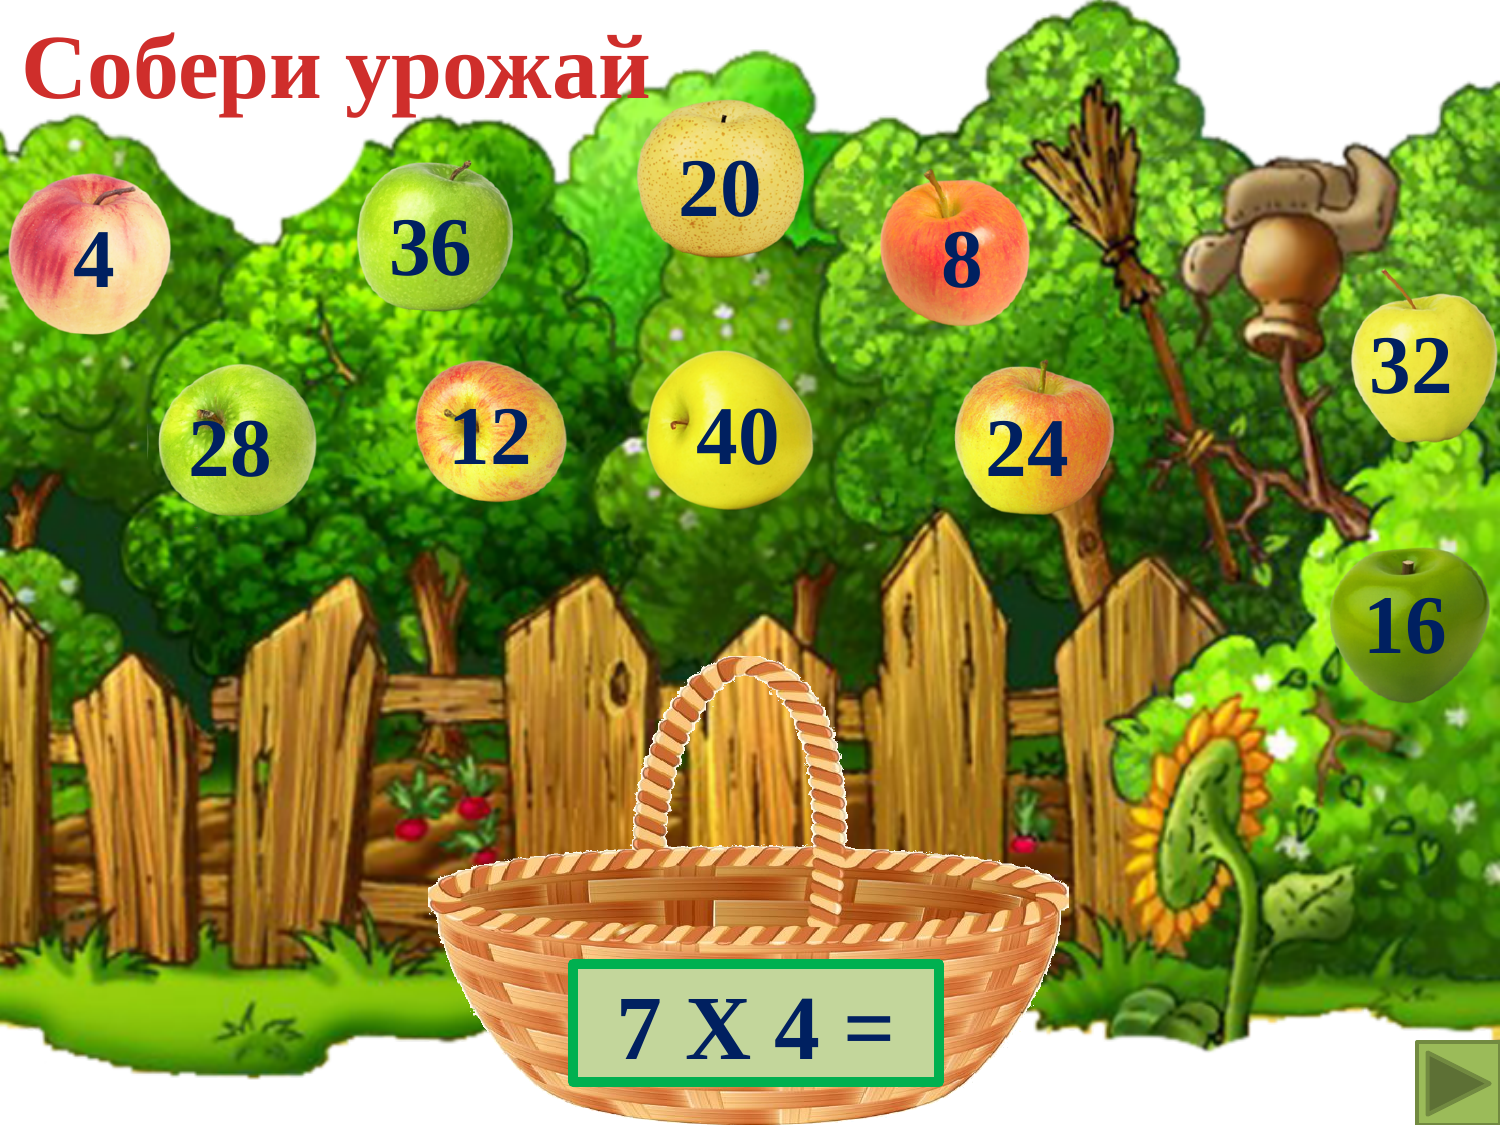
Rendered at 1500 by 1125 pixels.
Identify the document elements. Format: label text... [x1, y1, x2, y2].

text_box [867, 160, 1034, 336]
text_box Собери урожай [0, 0, 674, 125]
text_box [1415, 1040, 1500, 1125]
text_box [0, 160, 178, 339]
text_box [926, 349, 1117, 526]
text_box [1346, 255, 1500, 450]
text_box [348, 148, 514, 324]
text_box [407, 349, 573, 520]
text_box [631, 314, 822, 517]
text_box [147, 349, 325, 528]
picture [0, 0, 1500, 1125]
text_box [1310, 538, 1500, 707]
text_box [619, 66, 810, 262]
